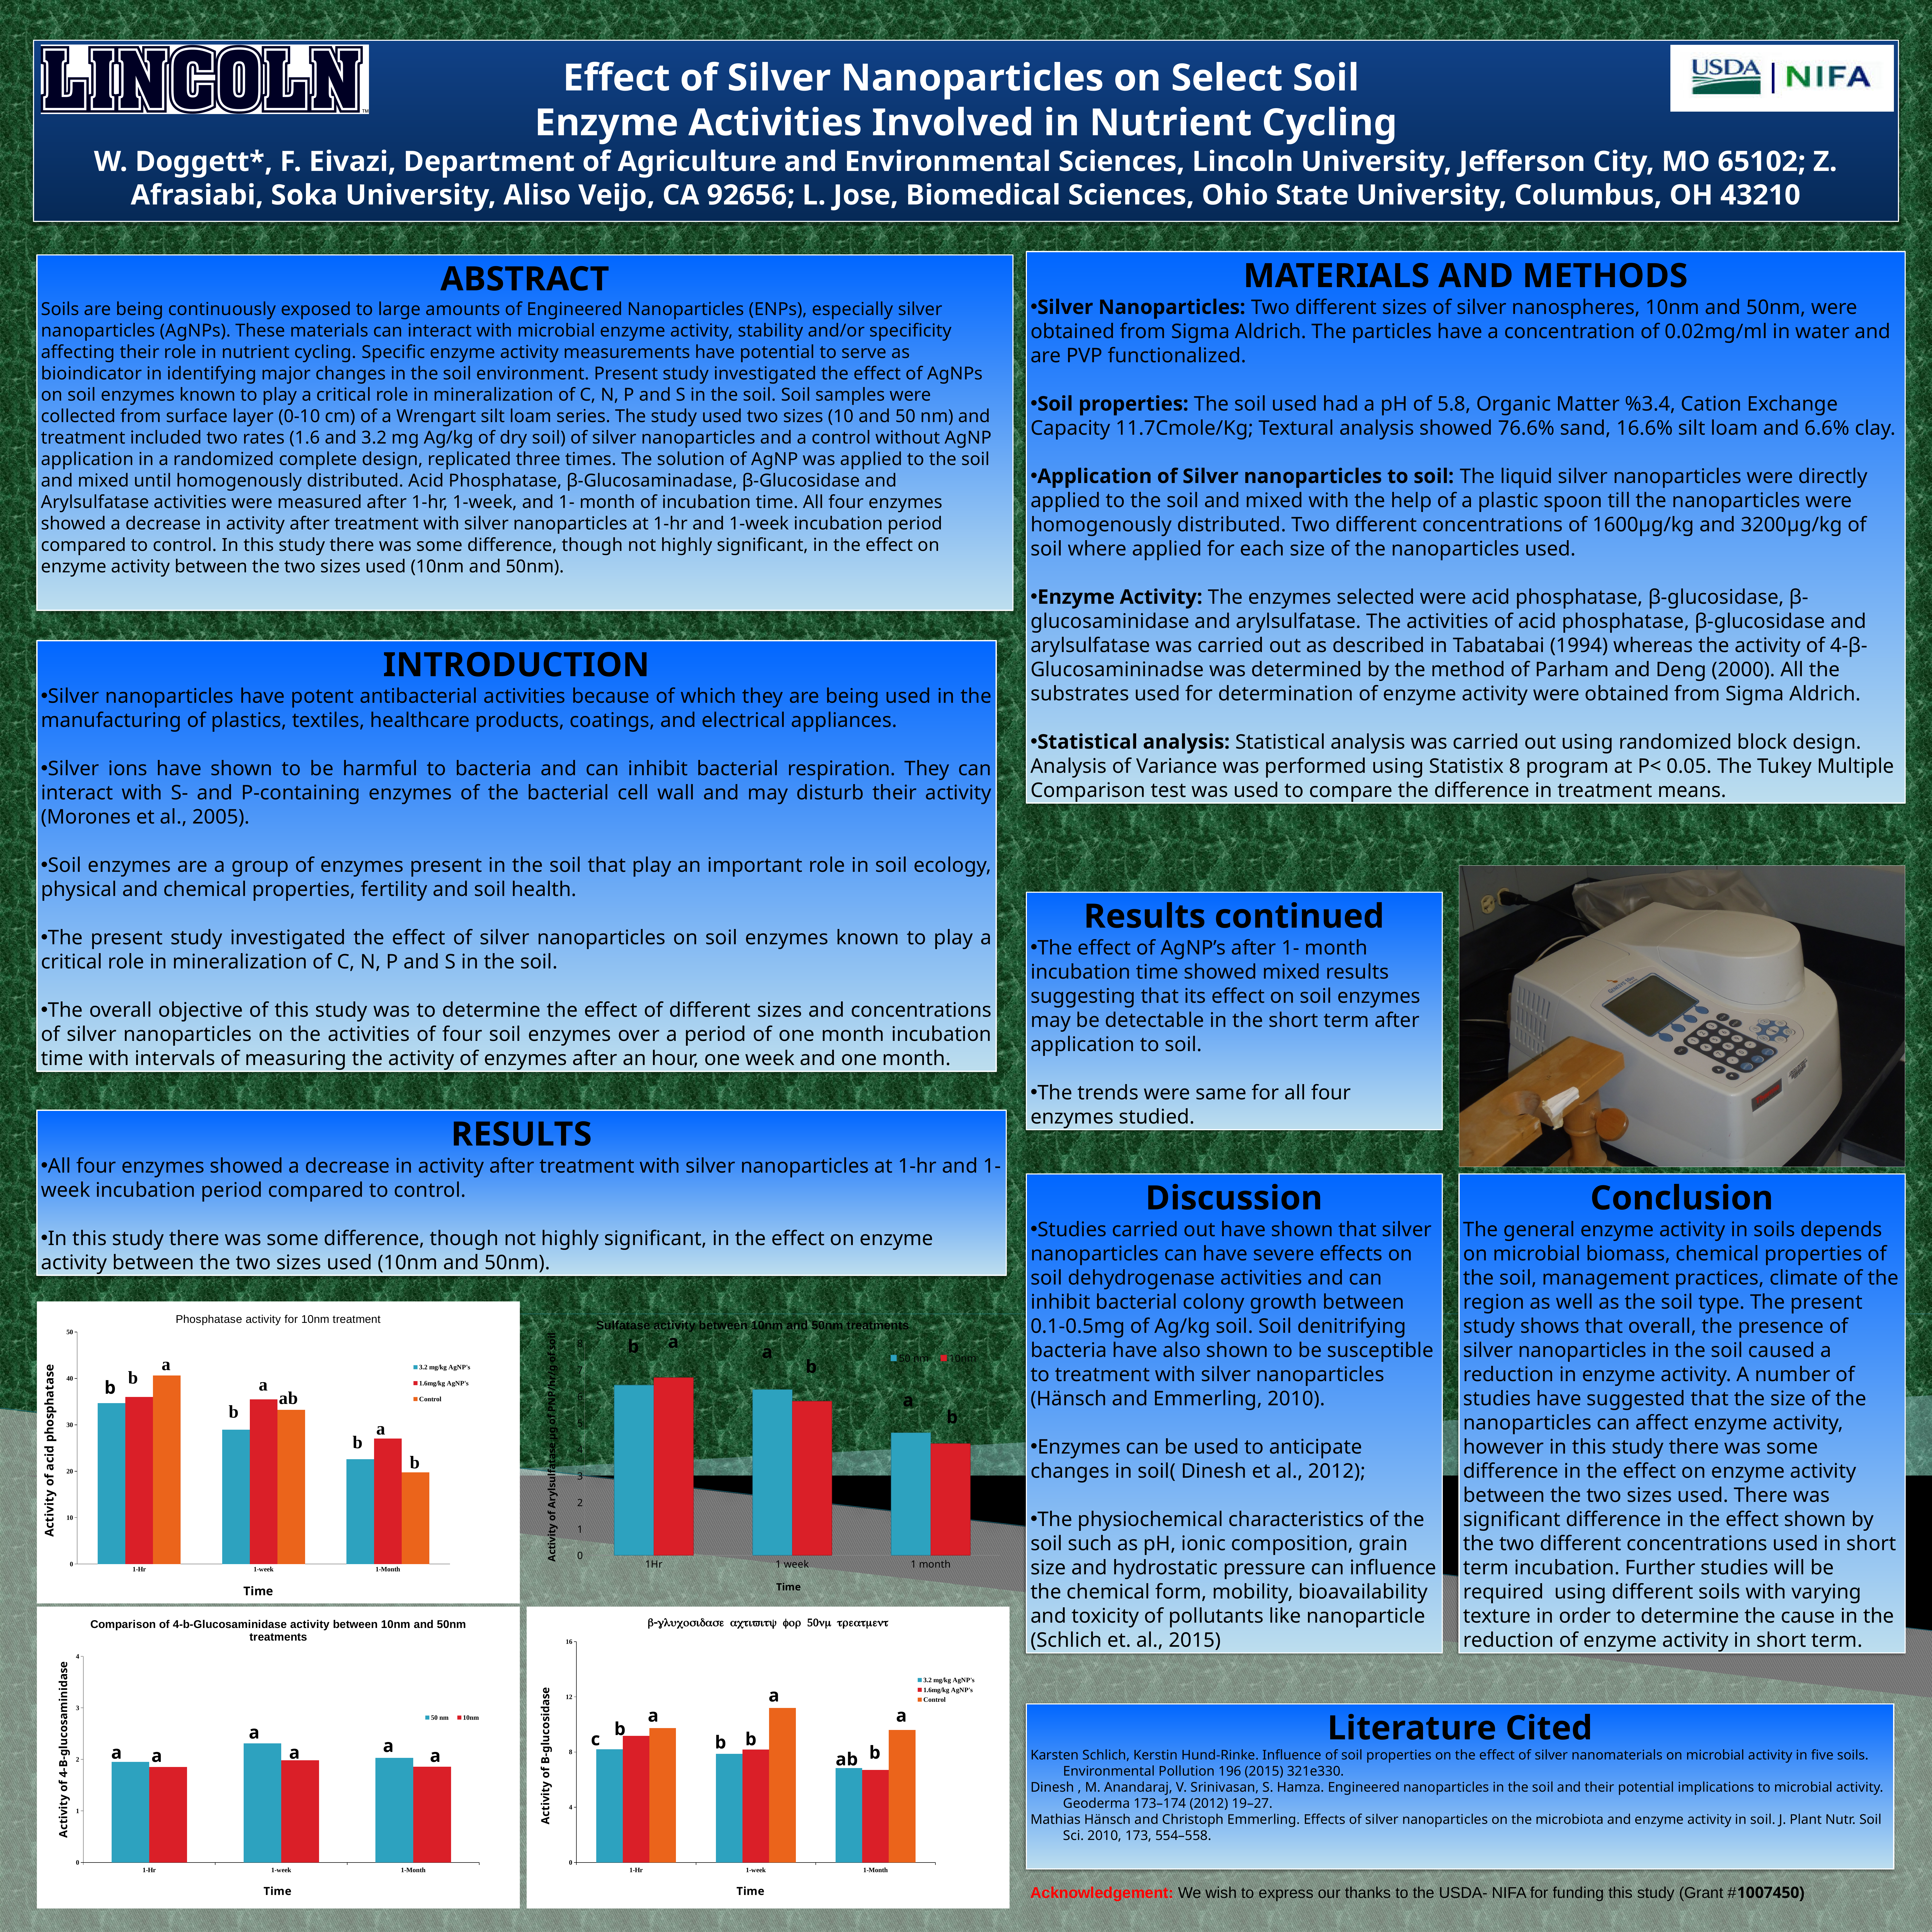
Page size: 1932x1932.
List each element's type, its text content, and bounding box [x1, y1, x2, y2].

picture [0, 1408, 1932, 1932]
chart [526, 1607, 1010, 1909]
text_box Results continued The effect of AgNP’s after 1- month incubation time showed mixed results suggesting that its effect on soil enzymes may be detectable in the short term after application to soil. The trends were same for all four enzymes studied. [1026, 892, 1442, 1130]
text_box Conclusion The general enzyme activity in soils depends on microbial biomass, chemical properties of the soil, management practices, climate of the region as well as the soil type. The present study shows that overall, the presence of silver nanoparticles in the soil caused a reduction in enzyme activity. A number of studies have suggested that the size of the nanoparticles can affect enzyme activity, however in this study there was some difference in the effect on enzyme activity between the two sizes used. There was significant difference in the effect shown by the two different concentrations used in short term incubation. Further studies will be required using different soils with varying texture in order to determine the cause in the reduction of enzyme activity in short term. [1459, 1174, 1905, 1653]
chart [37, 1301, 520, 1604]
text_box INTRODUCTION Silver nanoparticles have potent antibacterial activities because of which they are being used in the manufacturing of plastics, textiles, healthcare products, coatings, and electrical appliances. Silver ions have shown to be harmful to bacteria and can inhibit bacterial respiration. They can interact with S- and P-containing enzymes of the bacterial cell wall and may disturb their activity (Morones et al., 2005). Soil enzymes are a group of enzymes present in the soil that play an important role in soil ecology, physical and chemical properties, fertility and soil health. The present study investigated the effect of silver nanoparticles on soil enzymes known to play a critical role in mineralization of C, N, P and S in the soil. The overall objective of this study was to determine the effect of different sizes and concentrations of silver nanoparticles on the activities of four soil enzymes over a period of one month incubation time with intervals of measuring the activity of enzymes after an hour, one week and one month. [37, 641, 996, 1071]
picture [1010, 1314, 1026, 1443]
text_box ABSTRACT Soils are being continuously exposed to large amounts of Engineered Nanoparticles (ENPs), especially silver nanoparticles (AgNPs). These materials can interact with microbial enzyme activity, stability and/or specificity affecting their role in nutrient cycling. Specific enzyme activity measurements have potential to serve as bioindicator in identifying major changes in the soil environment. Present study investigated the effect of AgNPs on soil enzymes known to play a critical role in mineralization of C, N, P and S in the soil. Soil samples were collected from surface layer (0-10 cm) of a Wrengart silt loam series. The study used two sizes (10 and 50 nm) and treatment included two rates (1.6 and 3.2 mg Ag/kg of dry soil) of silver nanoparticles and a control without AgNP application in a randomized complete design, replicated three times. The solution of AgNP was applied to the soil and mixed until homogenously distributed. Acid Phosphatase, β-Glucosaminadase, β-Glucosidase and Arylsulfatase activities were measured after 1-hr, 1-week, and 1- month of incubation time. All four enzymes showed a decrease in activity after treatment with silver nanoparticles at 1-hr and 1-week incubation period compared to control. In this study there was some difference, though not highly significant, in the effect on enzyme activity between the two sizes used (10nm and 50nm). [37, 255, 1013, 610]
chart [526, 1301, 1010, 1604]
text_box Acknowledgement: We wish to express our thanks to the USDA- NIFA for funding this study (Grant #1007450) [1026, 1821, 1909, 1903]
picture [1905, 1314, 1932, 1397]
picture [1442, 1314, 1459, 1421]
picture [0, 0, 1932, 1412]
text_box Discussion Studies carried out have shown that silver nanoparticles can have severe effects on soil dehydrogenase activities and can inhibit bacterial colony growth between 0.1-0.5mg of Ag/kg soil. Soil denitrifying bacteria have also shown to be susceptible to treatment with silver nanoparticles (Hänsch and Emmerling, 2010). Enzymes can be used to anticipate changes in soil( Dinesh et al., 2012); The physiochemical characteristics of the soil such as pH, ionic composition, grain size and hydrostatic pressure can influence the chemical form, mobility, bioavailability and toxicity of pollutants like nanoparticle (Schlich et. al., 2015) [1026, 1174, 1442, 1653]
chart [37, 1607, 520, 1909]
picture [520, 1314, 526, 1468]
title Effect of Silver Nanoparticles on Select Soil Enzyme Activities Involved in Nutrient Cycling W. Doggett*, F. Eivazi, Department of Agriculture and Environmental Sciences, Lincoln University, Jefferson City, MO 65102; Z. Afrasiabi, Soka University, Aliso Veijo, CA 92656; L. Jose, Biomedical Sciences, Ohio State University, Columbus, OH 43210 [33, 40, 1899, 222]
text_box Literature Cited Karsten Schlich, Kerstin Hund-Rinke. Influence of soil properties on the effect of silver nanomaterials on microbial activity in five soils. Environmental Pollution 196 (2015) 321e330. Dinesh , M. Anandaraj, V. Srinivasan, S. Hamza. Engineered nanoparticles in the soil and their potential implications to microbial activity. Geoderma 173–174 (2012) 19–27. Mathias Hänsch and Christoph Emmerling. Effects of silver nanoparticles on the microbiota and enzyme activity in soil. J. Plant Nutr. Soil Sci. 2010, 173, 554–558. [1026, 1704, 1894, 1821]
text_box MATERIALS AND METHODS Silver Nanoparticles: Two different sizes of silver nanospheres, 10nm and 50nm, were obtained from Sigma Aldrich. The particles have a concentration of 0.02mg/ml in water and are PVP functionalized. Soil properties: The soil used had a pH of 5.8, Organic Matter %3.4, Cation Exchange Capacity 11.7Cmole/Kg; Textural analysis showed 76.6% sand, 16.6% silt loam and 6.6% clay. Application of Silver nanoparticles to soil: The liquid silver nanoparticles were directly applied to the soil and mixed with the help of a plastic spoon till the nanoparticles were homogenously distributed. Two different concentrations of 1600µg/kg and 3200µg/kg of soil where applied for each size of the nanoparticles used. Enzyme Activity: The enzymes selected were acid phosphatase, β-glucosidase, β-glucosaminidase and arylsulfatase. The activities of acid phosphatase, β-glucosidase and arylsulfatase was carried out as described in Tabatabai (1994) whereas the activity of 4-β-Glucosamininadse was determined by the method of Parham and Deng (2000). All the substrates used for determination of enzyme activity were obtained from Sigma Aldrich. Statistical analysis: Statistical analysis was carried out using randomized block design. Analysis of Variance was performed using Statistix 8 program at P< 0.05. The Tukey Multiple Comparison test was used to compare the difference in treatment means. [1026, 251, 1905, 803]
text_box RESULTS All four enzymes showed a decrease in activity after treatment with silver nanoparticles at 1-hr and 1-week incubation period compared to control. In this study there was some difference, though not highly significant, in the effect on enzyme activity between the two sizes used (10nm and 50nm). [37, 1110, 1006, 1275]
